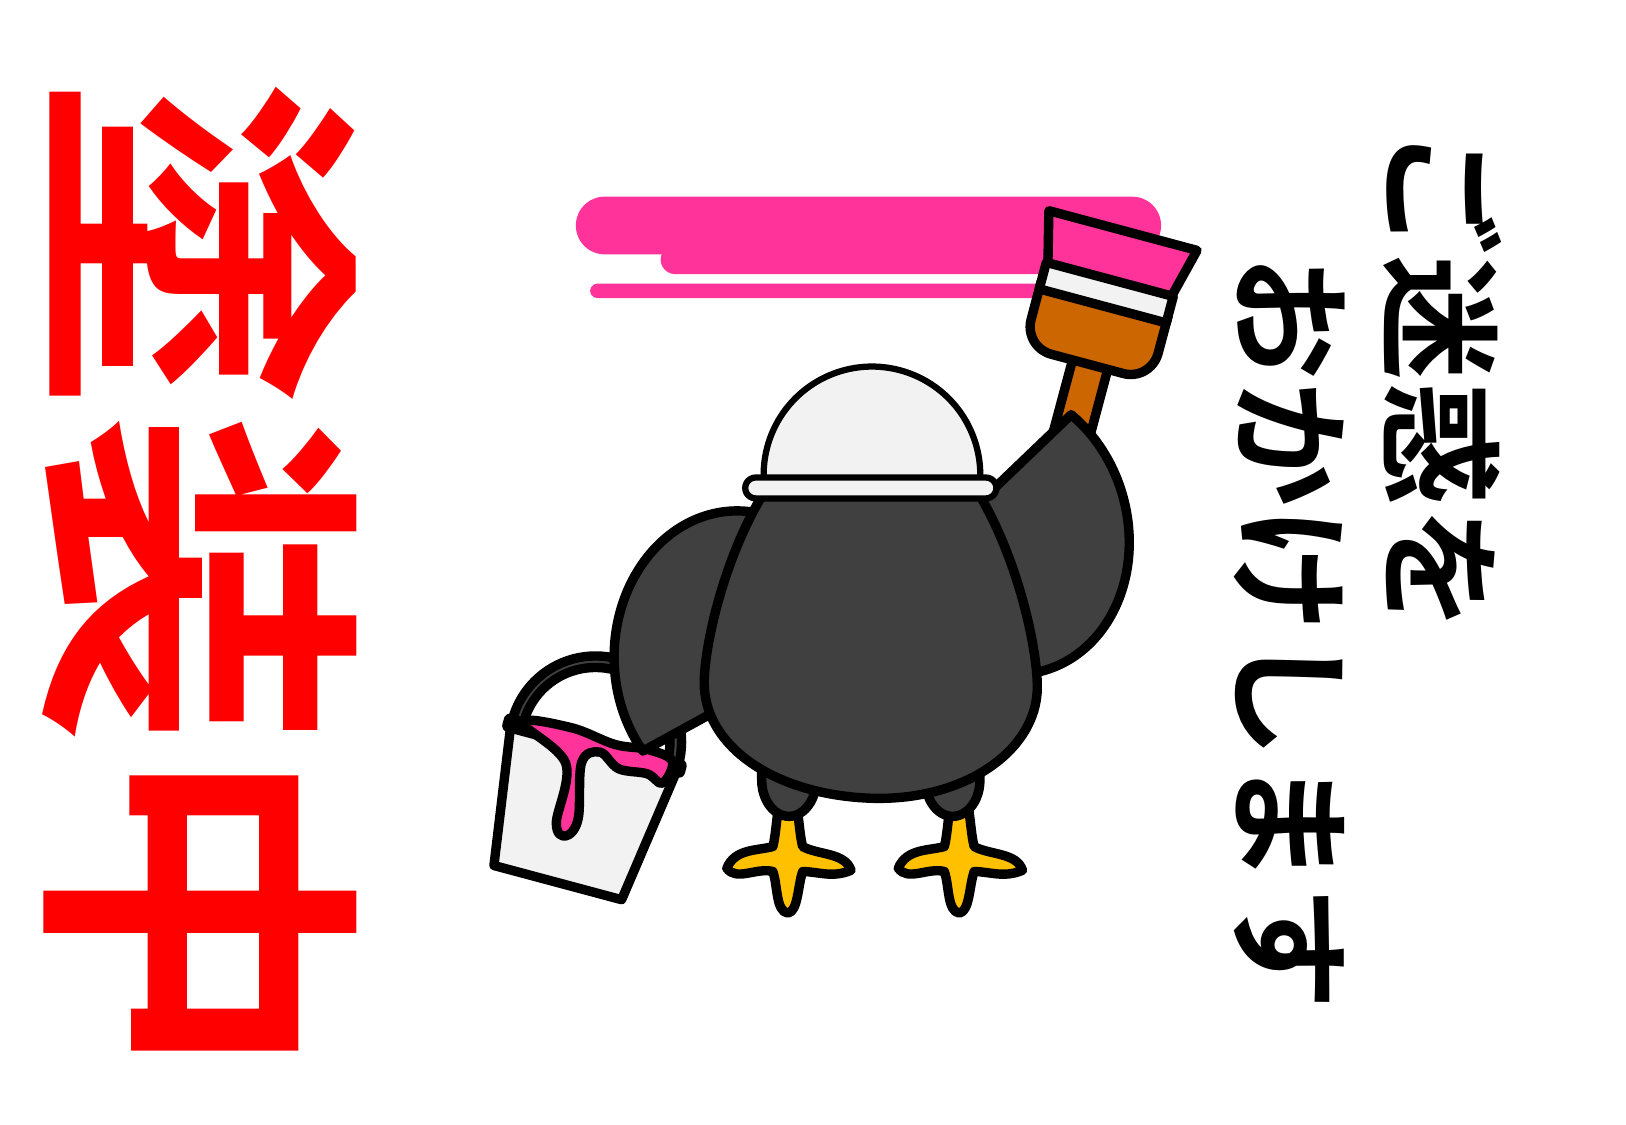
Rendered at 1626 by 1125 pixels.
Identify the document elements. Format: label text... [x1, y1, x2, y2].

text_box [497, 196, 1166, 914]
text_box ご迷惑を おかけします [1211, 114, 1545, 1021]
text_box 塗装中 [0, 63, 435, 1092]
